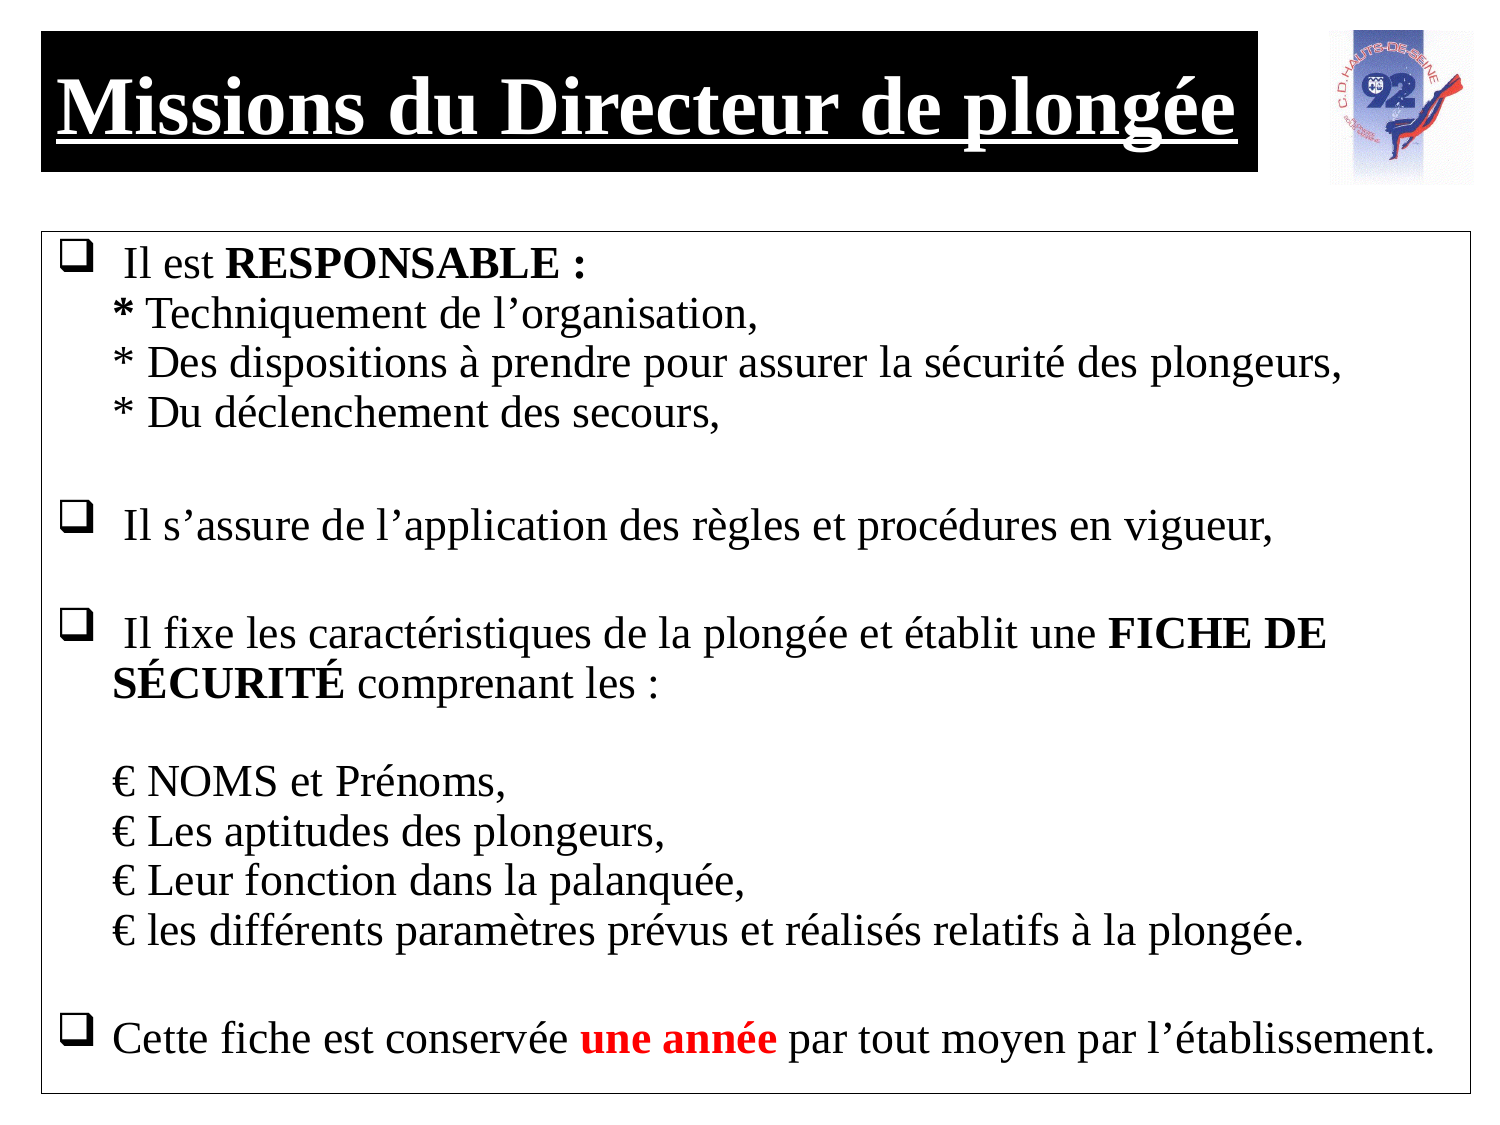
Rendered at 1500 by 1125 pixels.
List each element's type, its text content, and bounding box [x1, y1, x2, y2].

list Il est RESPONSABLE : * Techniquement de l’organisation, * Des dispositions à prendre pour assurer la sécurité des plongeurs, * Du déclenchement des secours, Il s’assure de l’application des règles et procédures en vigueur, Il fixe les caractéristiques de la plongée et établit une FICHE DE SÉCURITÉ comprenant les : € NOMS et Prénoms, € Les aptitudes des plongeurs, € Leur fonction dans la palanquée, € les différents paramètres prévus et réalisés relatifs à la plongée. Cette fiche est conservée une année par tout moyen par l’établissement. [41, 231, 1471, 1094]
title Missions du Directeur de plongée [41, 31, 1258, 172]
picture [1328, 30, 1474, 185]
